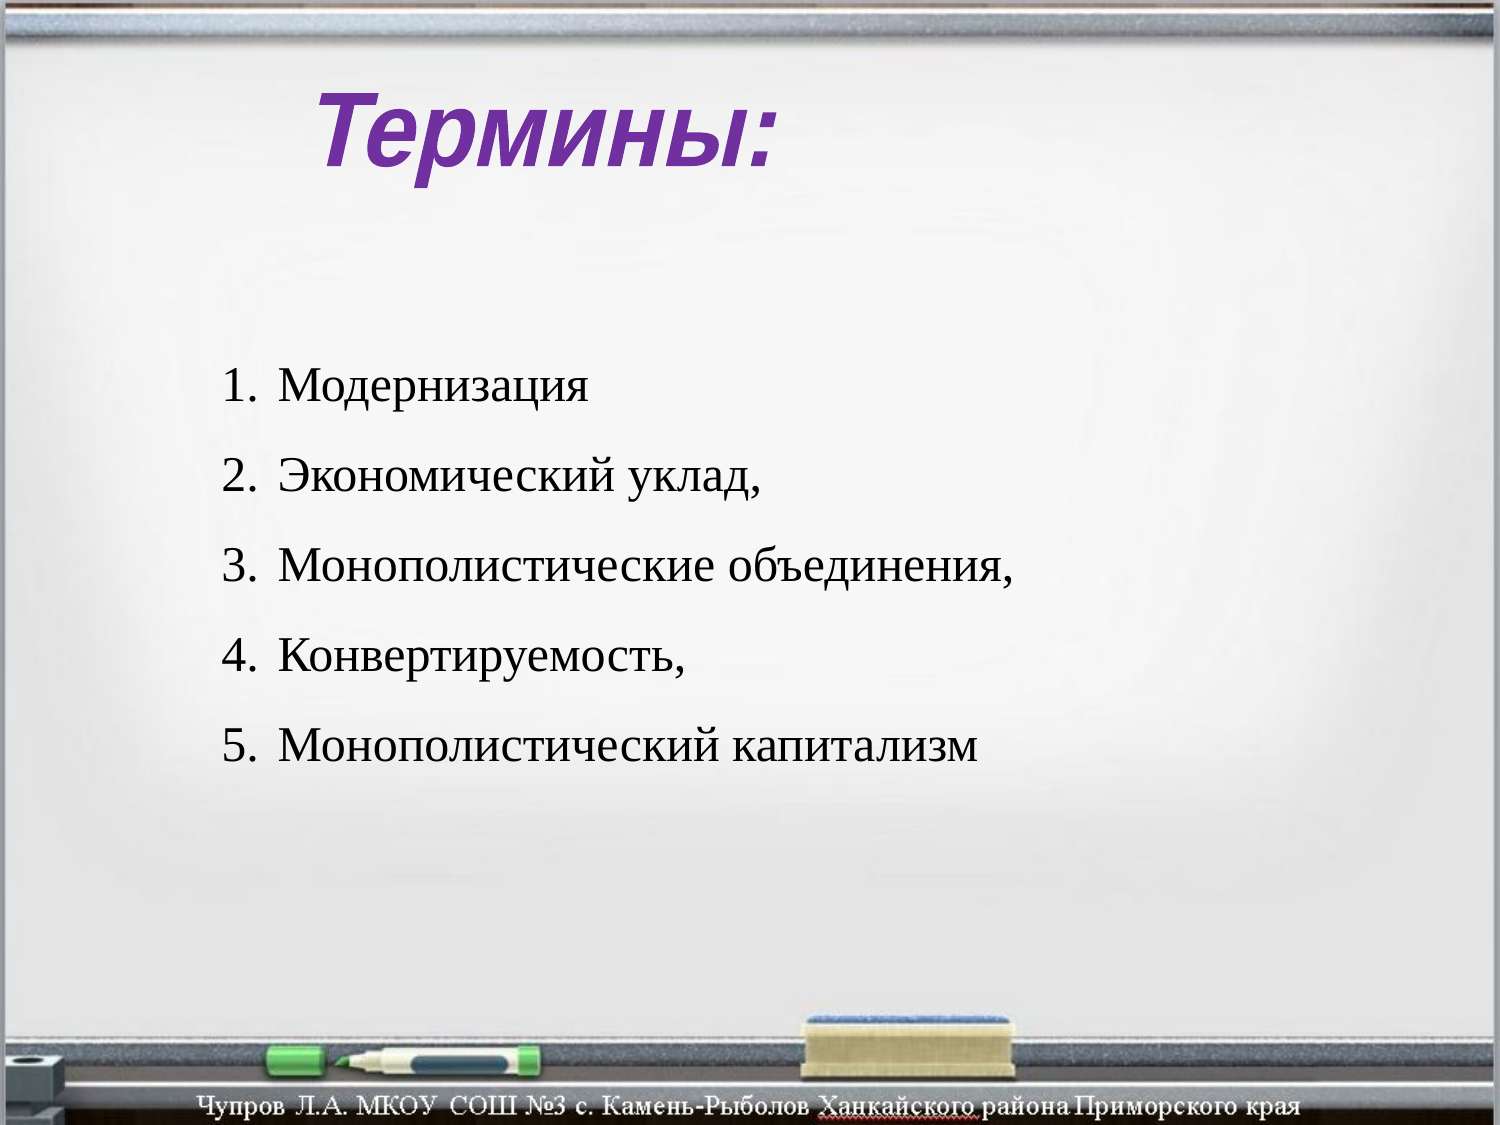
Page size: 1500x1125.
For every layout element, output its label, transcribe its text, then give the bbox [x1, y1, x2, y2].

picture [0, 0, 1500, 1125]
text_box Модернизация Экономический уклад, Монополистические объединения, Конвертируемость, Монополистический капитализм [206, 314, 1356, 780]
